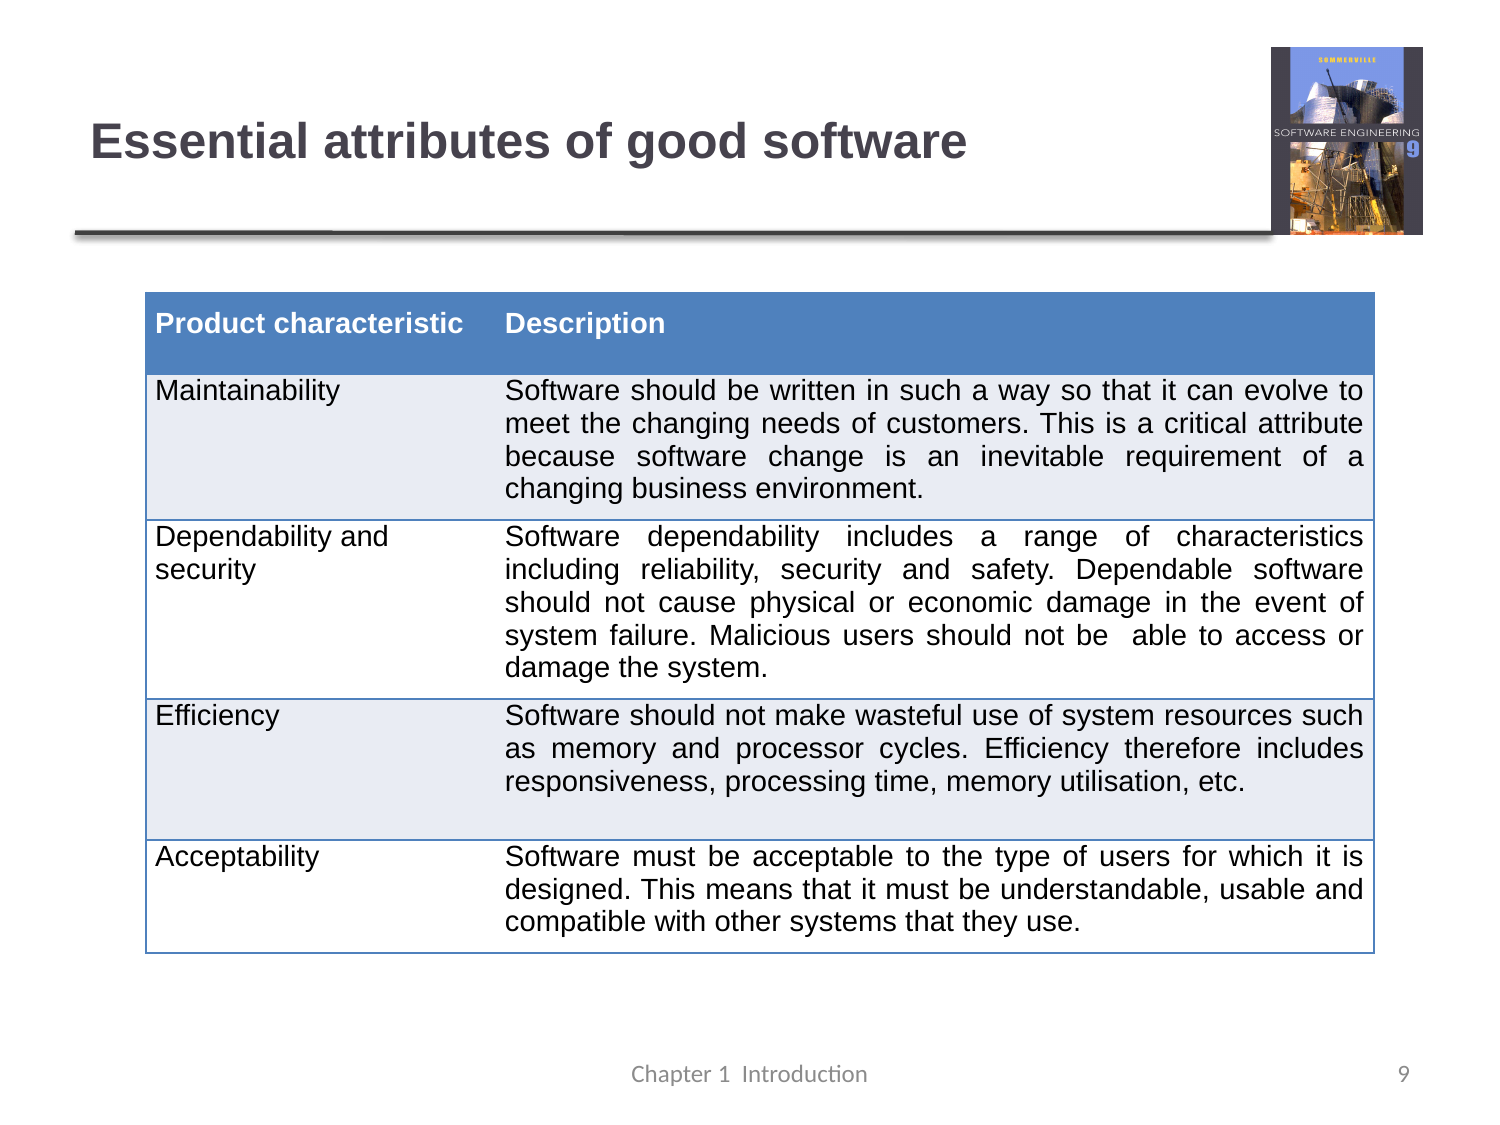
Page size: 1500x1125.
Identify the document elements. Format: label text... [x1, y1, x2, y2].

table_cell Dependability and security [147, 521, 496, 698]
slide_number 9 [1074, 1042, 1425, 1103]
table_cell Software dependability includes a range of characteristics including reliability, security and safety. Dependable software should not cause physical or economic damage in the event of system failure. Malicious users should not be able to access or damage the system. [496, 521, 1373, 698]
table_cell Software should be written in such a way so that it can evolve to meet the changing needs of customers. This is a critical attribute because software change is an inevitable requirement of a changing business environment. [496, 375, 1373, 519]
table_cell Maintainability [147, 375, 496, 519]
table_cell Efficiency [147, 700, 496, 839]
footer Chapter 1 Introduction [512, 1042, 988, 1103]
table_header Product characteristic [147, 293, 496, 373]
table_cell Acceptability [147, 841, 496, 952]
table_header Description [496, 293, 1373, 373]
table_cell Software must be acceptable to the type of users for which it is designed. This means that it must be understandable, usable and compatible with other systems that they use. [496, 841, 1373, 952]
table_cell Software should not make wasteful use of system resources such as memory and processor cycles. Efficiency therefore includes responsiveness, processing time, memory utilisation, etc. [496, 700, 1373, 839]
title Essential attributes of good software [74, 44, 1272, 233]
picture [1272, 47, 1423, 235]
